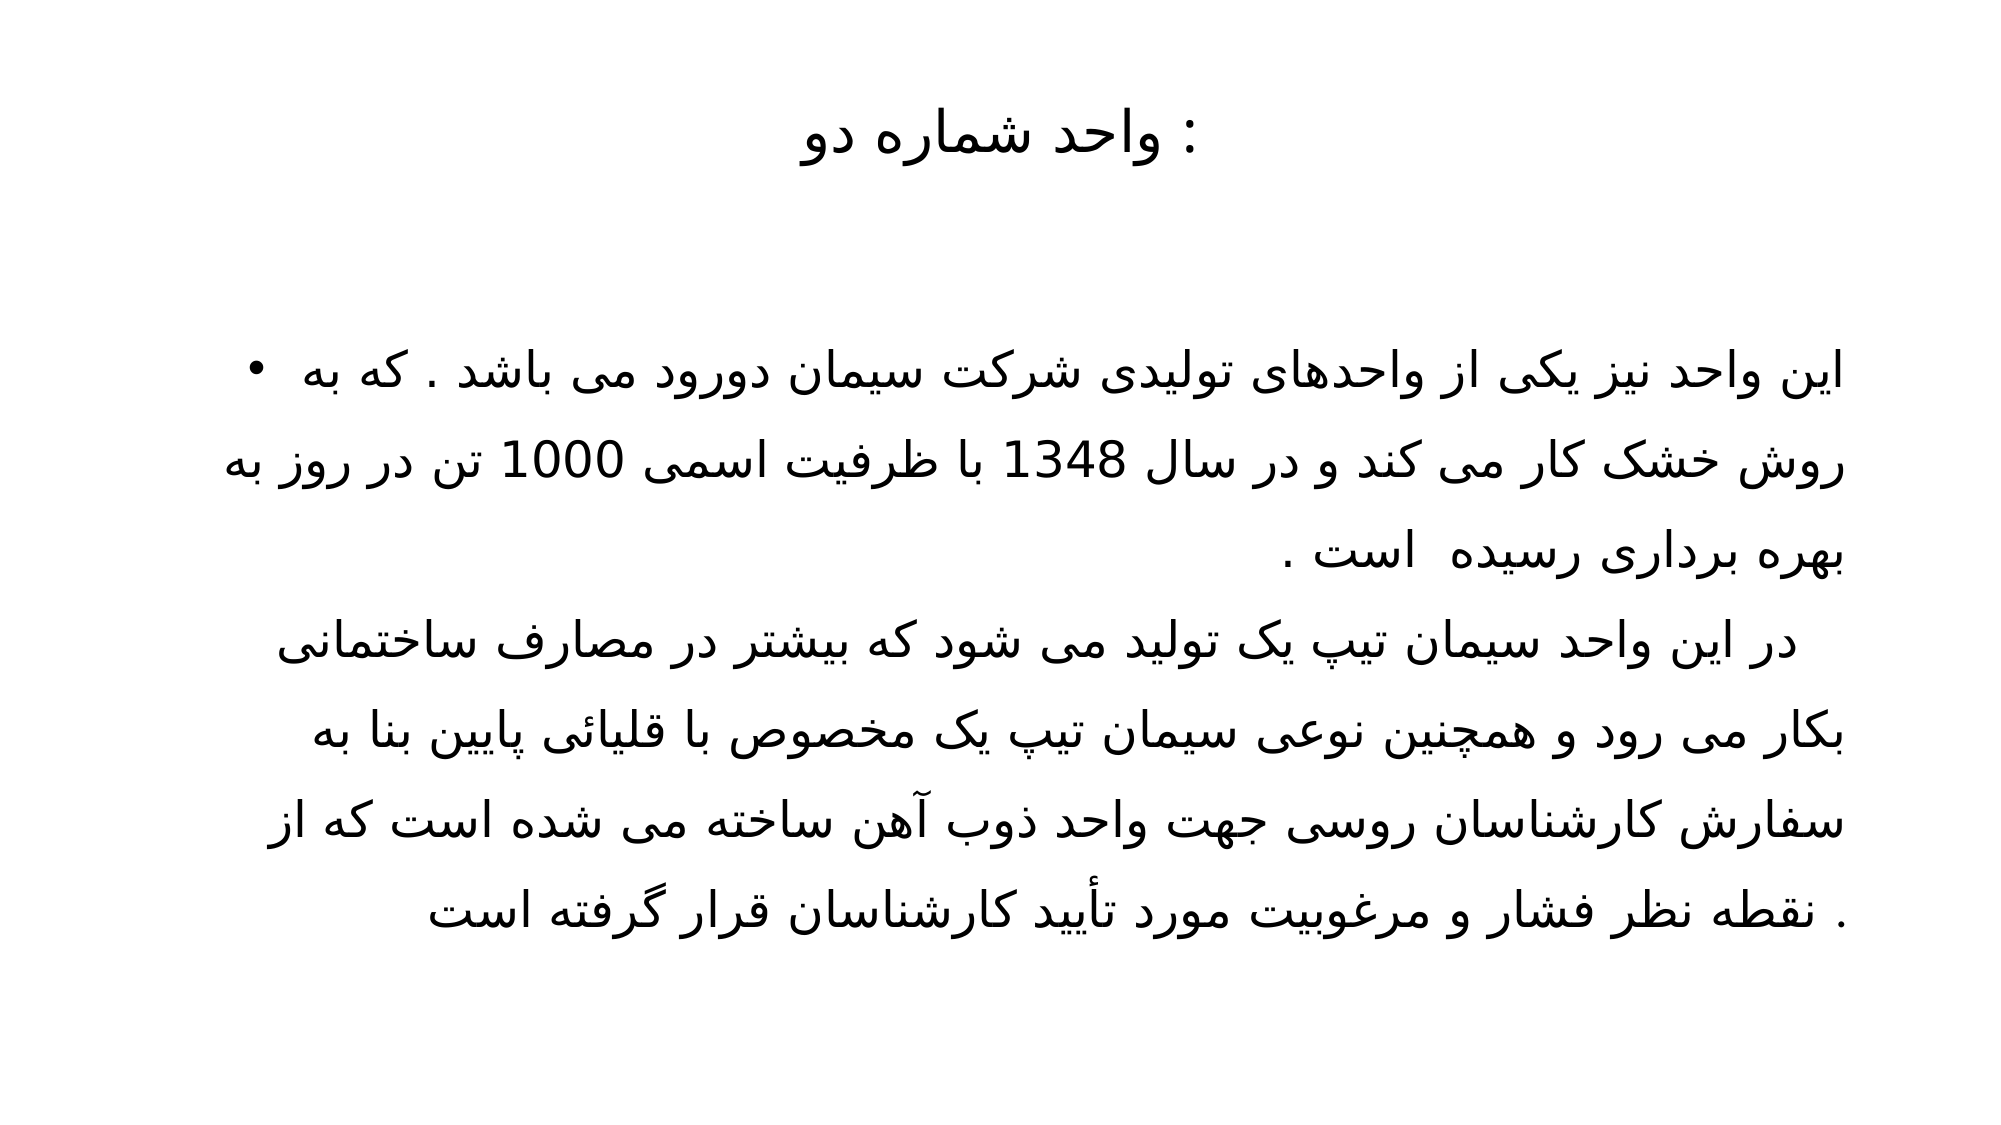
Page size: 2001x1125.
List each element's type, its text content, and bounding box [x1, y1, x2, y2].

title واحد شماره دو : [137, 59, 1863, 278]
list این واحد نیز یکی از واحدهای تولیدی شرکت سیمان دورود می باشد . که به روش خشک کار می کند و در سال 1348 با ظرفیت اسمی 1000 تن در روز به بهره برداری رسیده است . در این واحد سیمان تیپ یک تولید می شود که بیشتر در مصارف ساختمانی بکار می رود و همچنین نوعی سیمان تیپ یک مخصوص با قلیائی پایین بنا به سفارش کارشناسان روسی جهت واحد ذوب آهن ساخته می شده است که از نقطه نظر فشار و مرغوبیت مورد تأیید کارشناسان قرار گرفته است . [137, 299, 1863, 1014]
